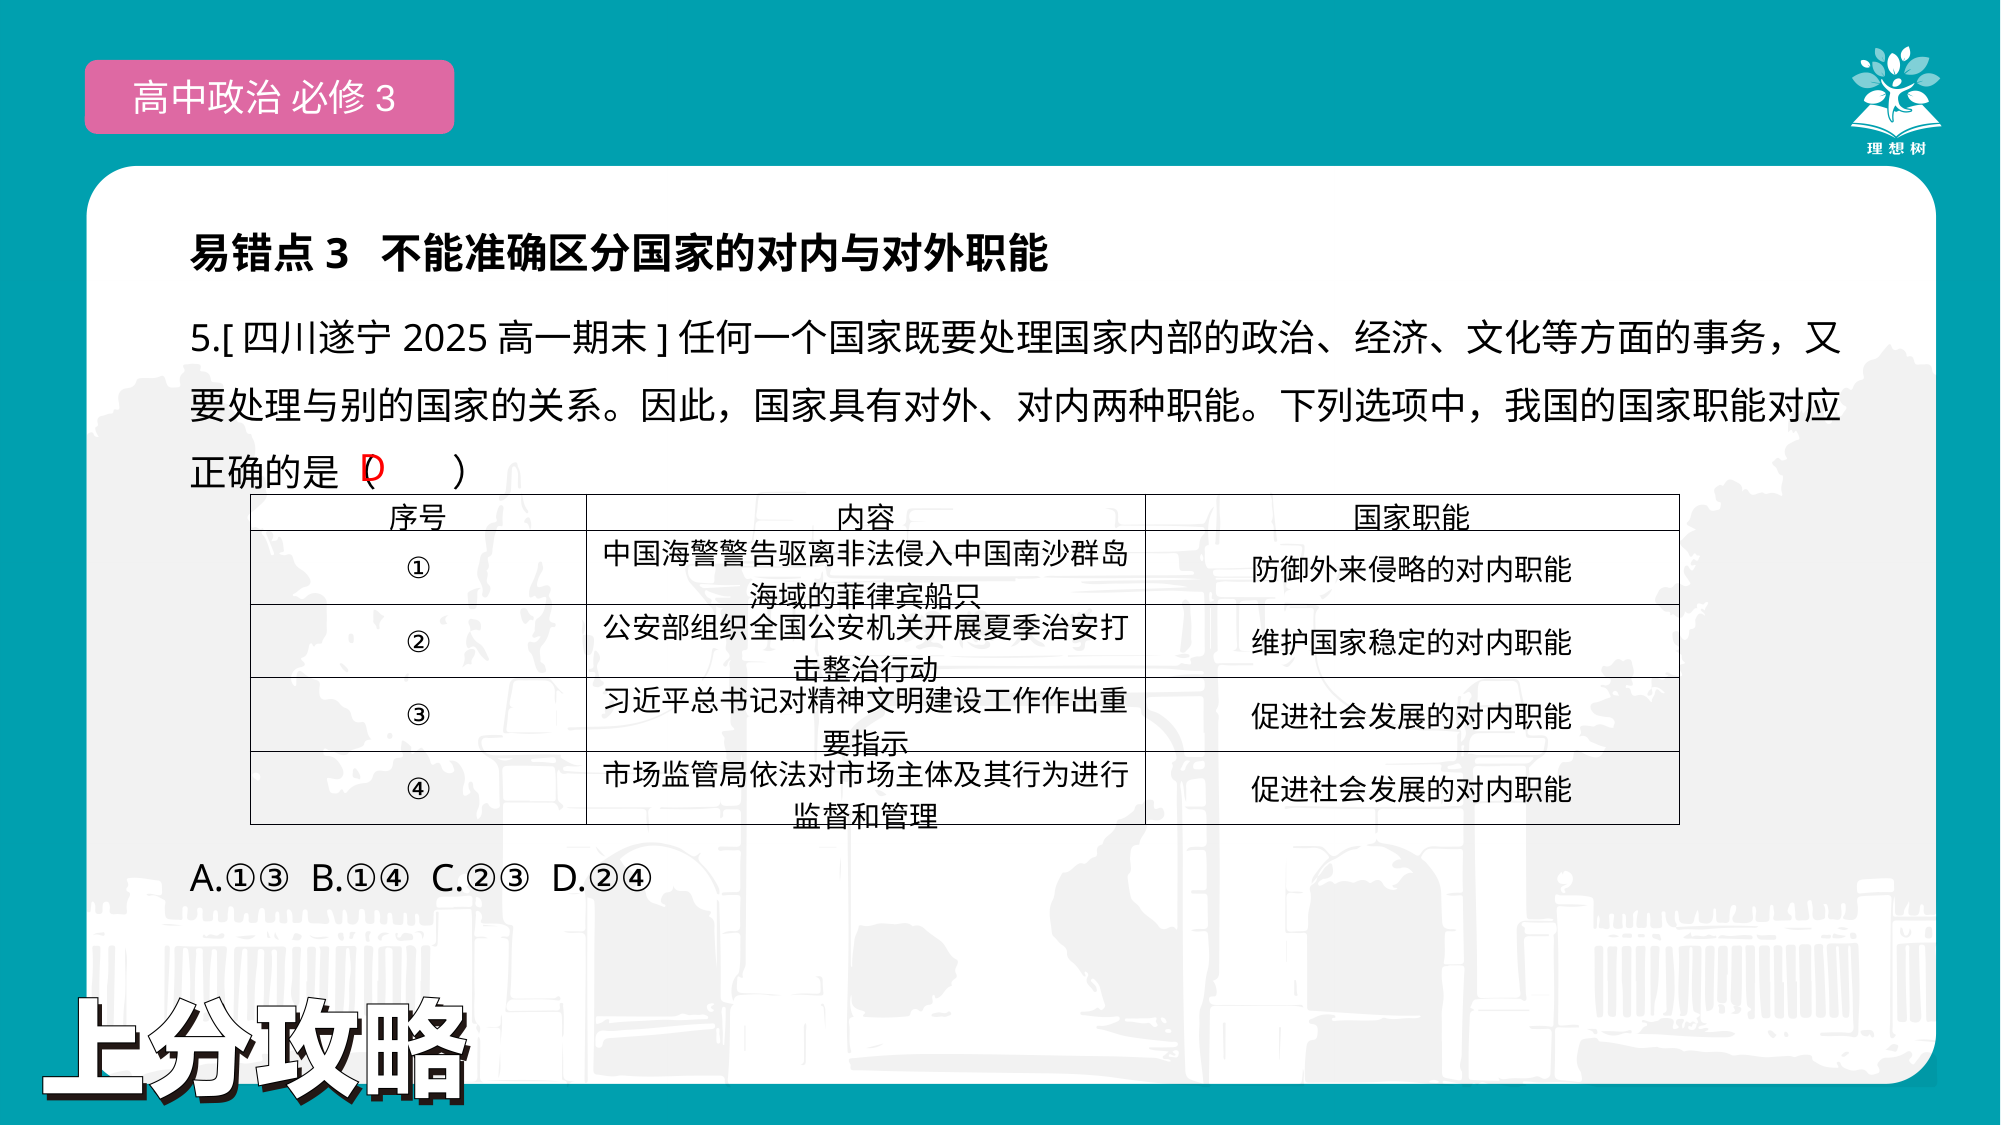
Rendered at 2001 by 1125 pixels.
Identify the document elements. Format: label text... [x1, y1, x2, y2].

picture [0, 0, 2001, 1125]
text_box 高中政治 必修3 [83, 58, 456, 135]
table_cell ② [251, 605, 586, 677]
table_header 序号 [251, 495, 586, 530]
table_cell ④ [251, 752, 586, 824]
text_box 5.[四川遂宁2025高一期末]任何一个国家既要处理国家内部的政治、经济、文化等方面的事务，又要处理与别的国家的关系。因此，国家具有对外、对内两种职能。下列选项中，我国的国家职能对应正确的是（ ） A.①③ B.①④ C.②③ D.②④ [175, 284, 1858, 975]
table_cell ① [251, 531, 586, 604]
text_box 易错点3 不能准确区分国家的对内与对外职能 [175, 219, 1528, 284]
table_cell 中国海警警告驱离非法侵入中国南沙群岛海域的菲律宾船只 [587, 531, 1145, 604]
table_cell 防御外来侵略的对内职能 [1146, 531, 1679, 604]
table_header 内容 [587, 495, 1145, 530]
table_cell 市场监管局依法对市场主体及其行为进行监督和管理 [587, 752, 1145, 824]
table_cell ③ [251, 678, 586, 751]
table_cell 公安部组织全国公安机关开展夏季治安打击整治行动 [587, 605, 1145, 677]
table_cell 促进社会发展的对内职能 [1146, 752, 1679, 824]
table_cell 维护国家稳定的对内职能 [1146, 605, 1679, 677]
text_box D [343, 413, 422, 494]
table_header 国家职能 [1146, 495, 1679, 530]
table_cell 促进社会发展的对内职能 [1146, 678, 1679, 751]
table_cell 习近平总书记对精神文明建设工作作出重要指示 [587, 678, 1145, 751]
